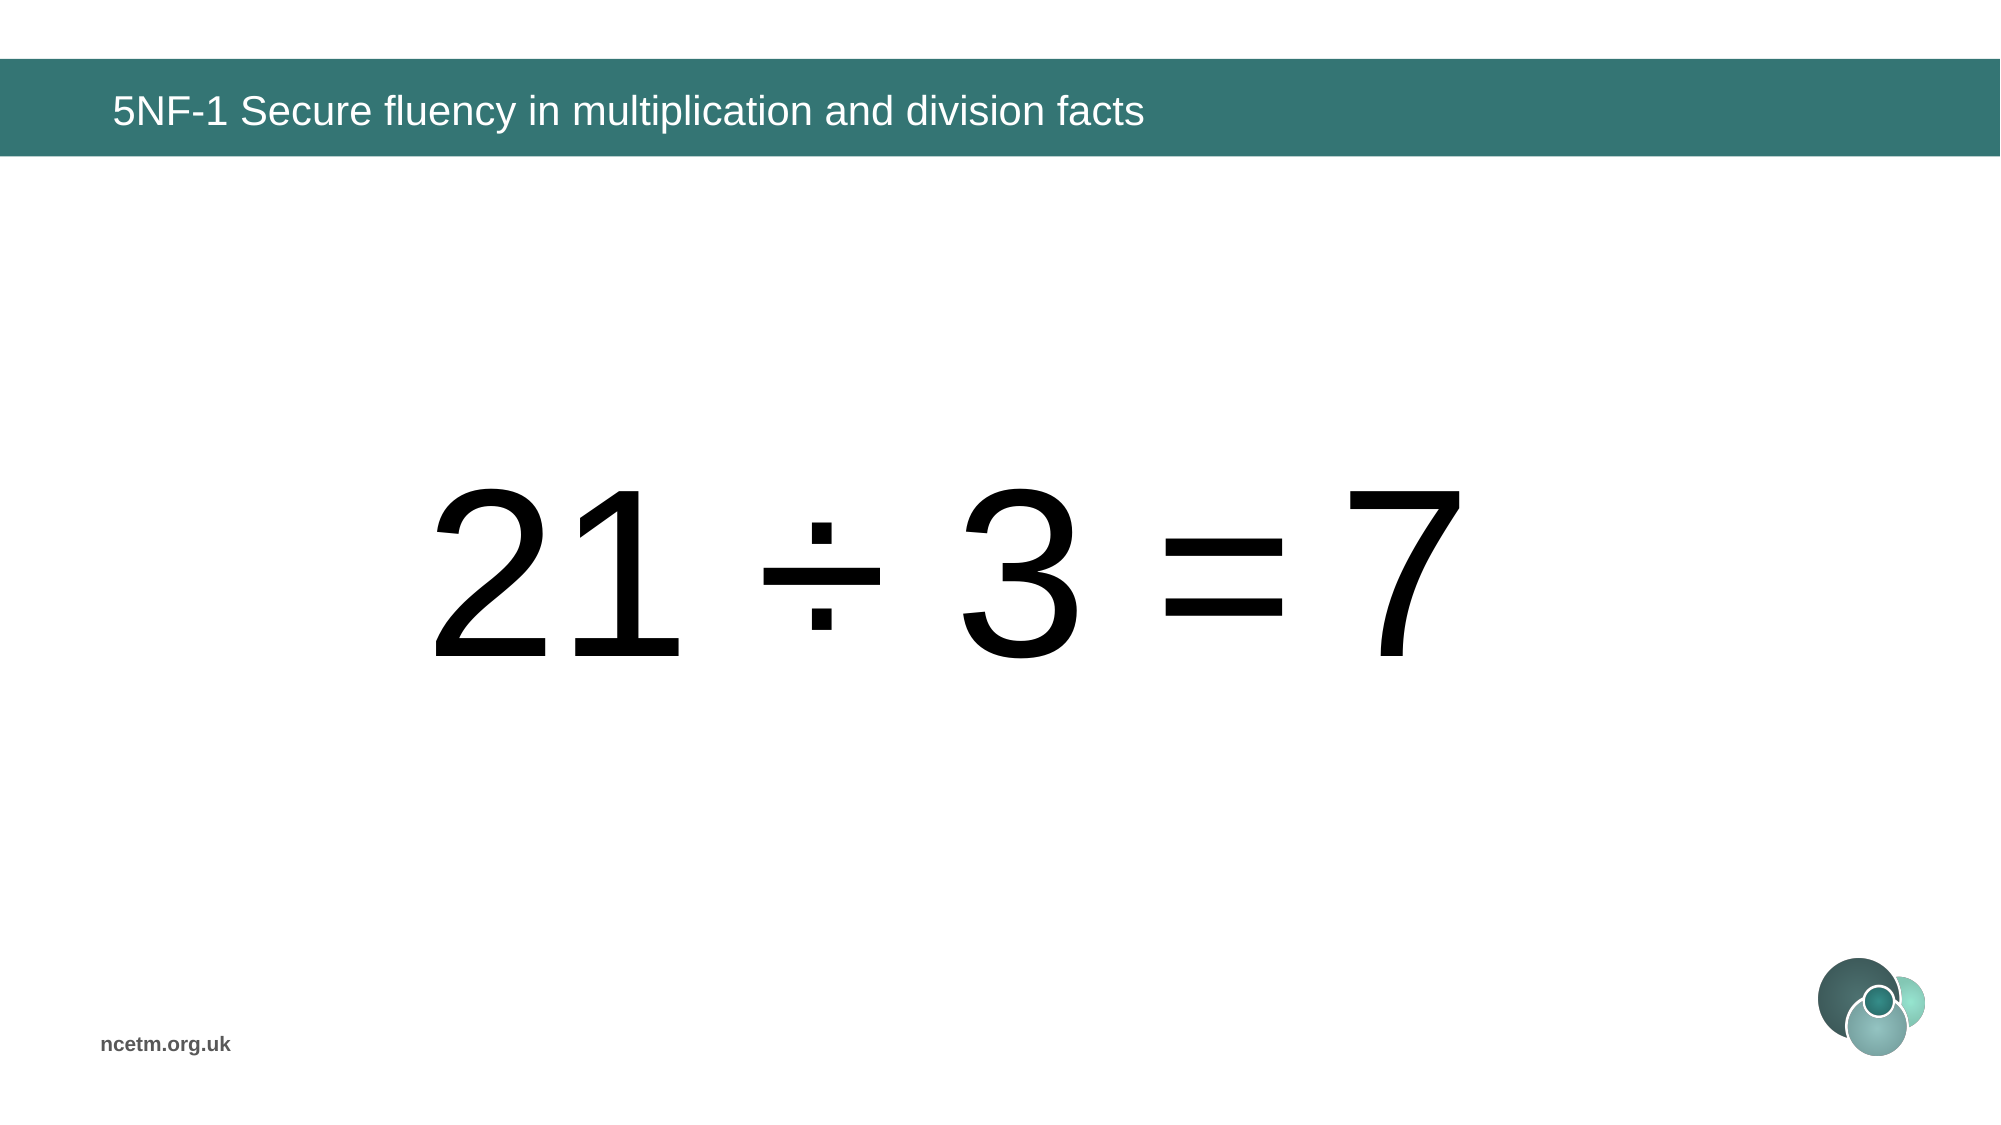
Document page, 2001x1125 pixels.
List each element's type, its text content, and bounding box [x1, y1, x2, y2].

picture [1818, 958, 1925, 1056]
text_box 21 ÷ 3 = [409, 409, 1324, 712]
title 5NF-1 Secure fluency in multiplication and division facts [97, 76, 1945, 147]
text_box 7 [1324, 409, 1488, 712]
